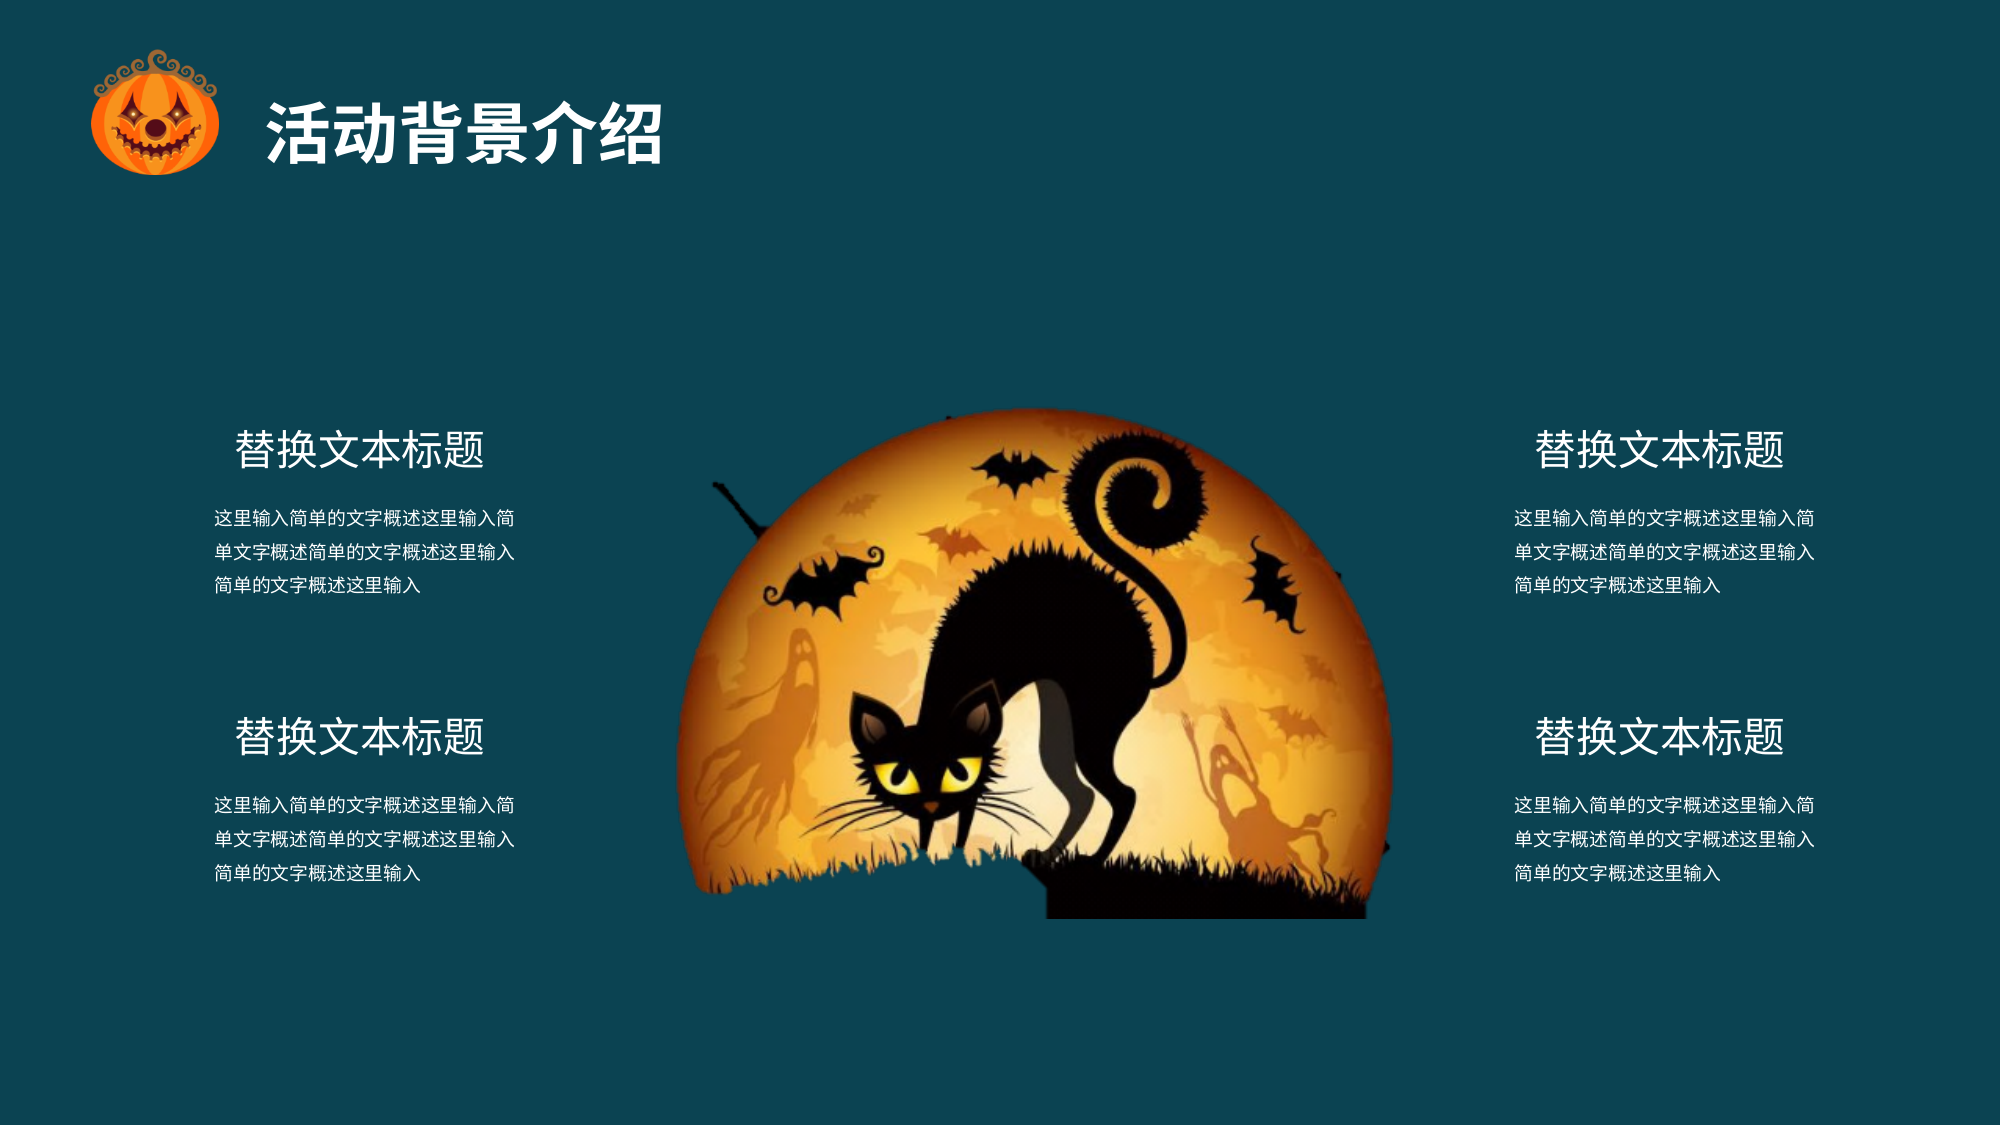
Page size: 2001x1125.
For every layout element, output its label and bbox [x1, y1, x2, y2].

text_box [91, 47, 683, 180]
text_box [1499, 703, 1847, 894]
text_box [199, 416, 547, 606]
text_box [199, 703, 547, 894]
text_box [1499, 416, 1847, 606]
picture [0, 0, 2000, 1125]
